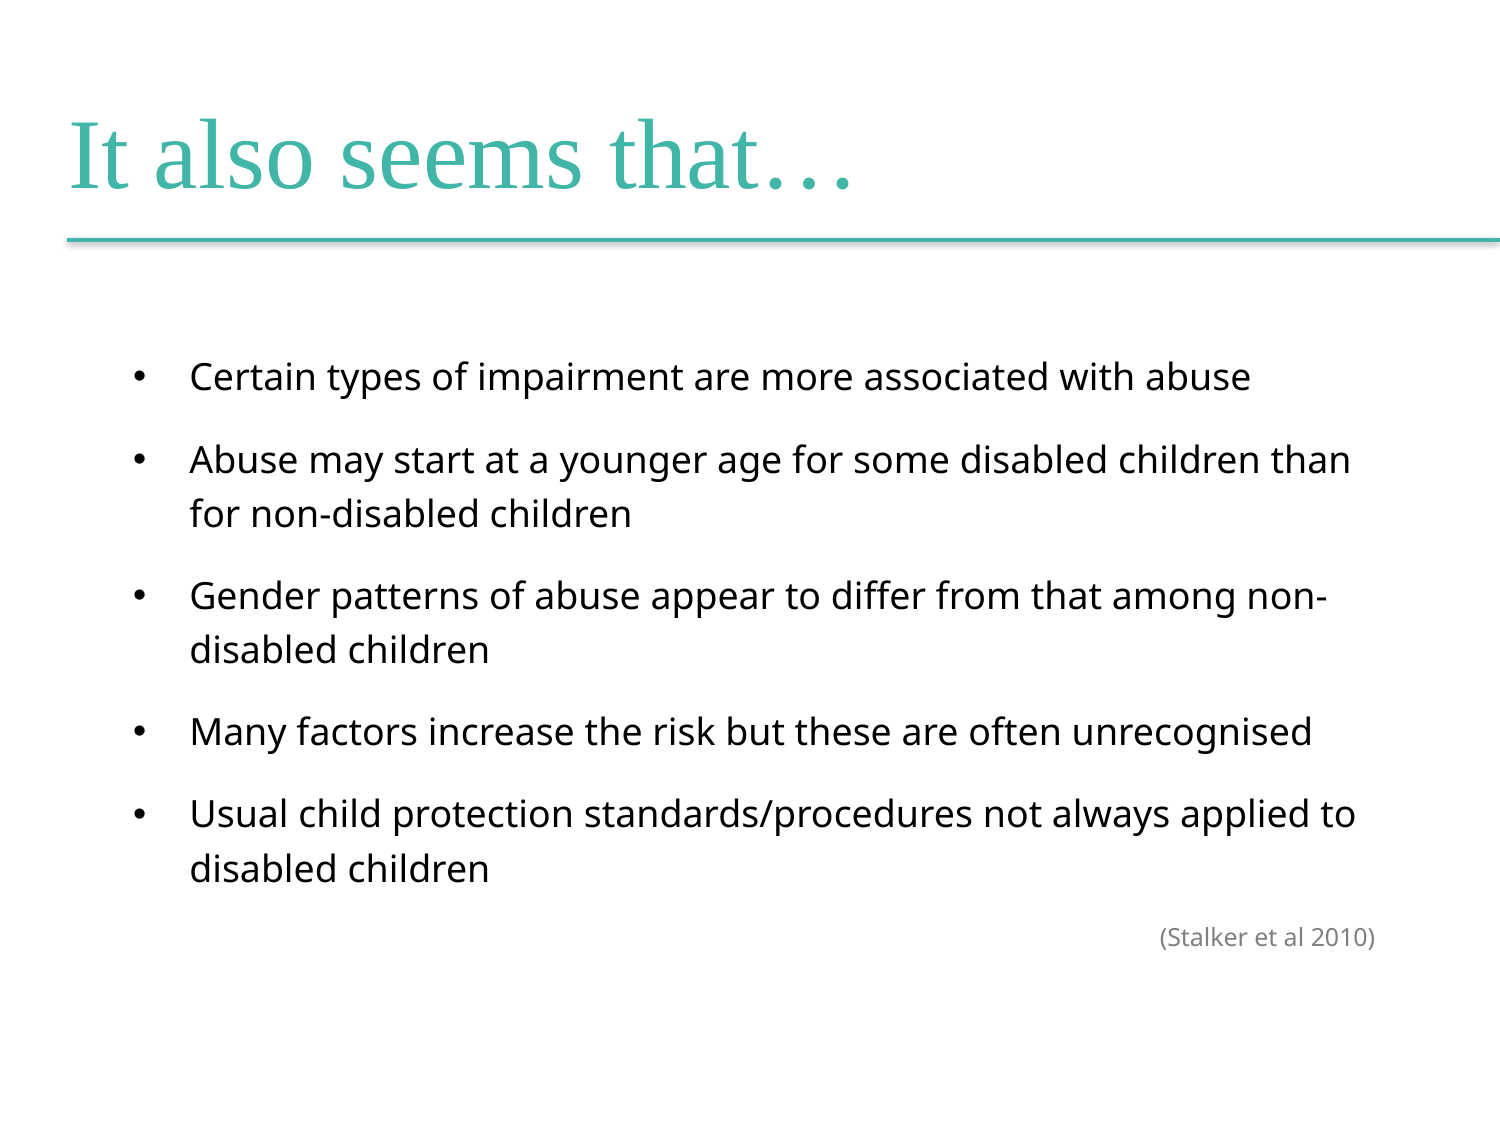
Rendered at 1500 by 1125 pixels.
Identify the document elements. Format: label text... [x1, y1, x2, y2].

text_box It also seems that… [53, 15, 1448, 304]
list Certain types of impairment are more associated with abuse Abuse may start at a younger age for some disabled children than for non-disabled children Gender patterns of abuse appear to differ from that among non-disabled children Many factors increase the risk but these are often unrecognised Usual child protection standards/procedures not always applied to disabled children (Stalker et al 2010) [118, 336, 1391, 1080]
